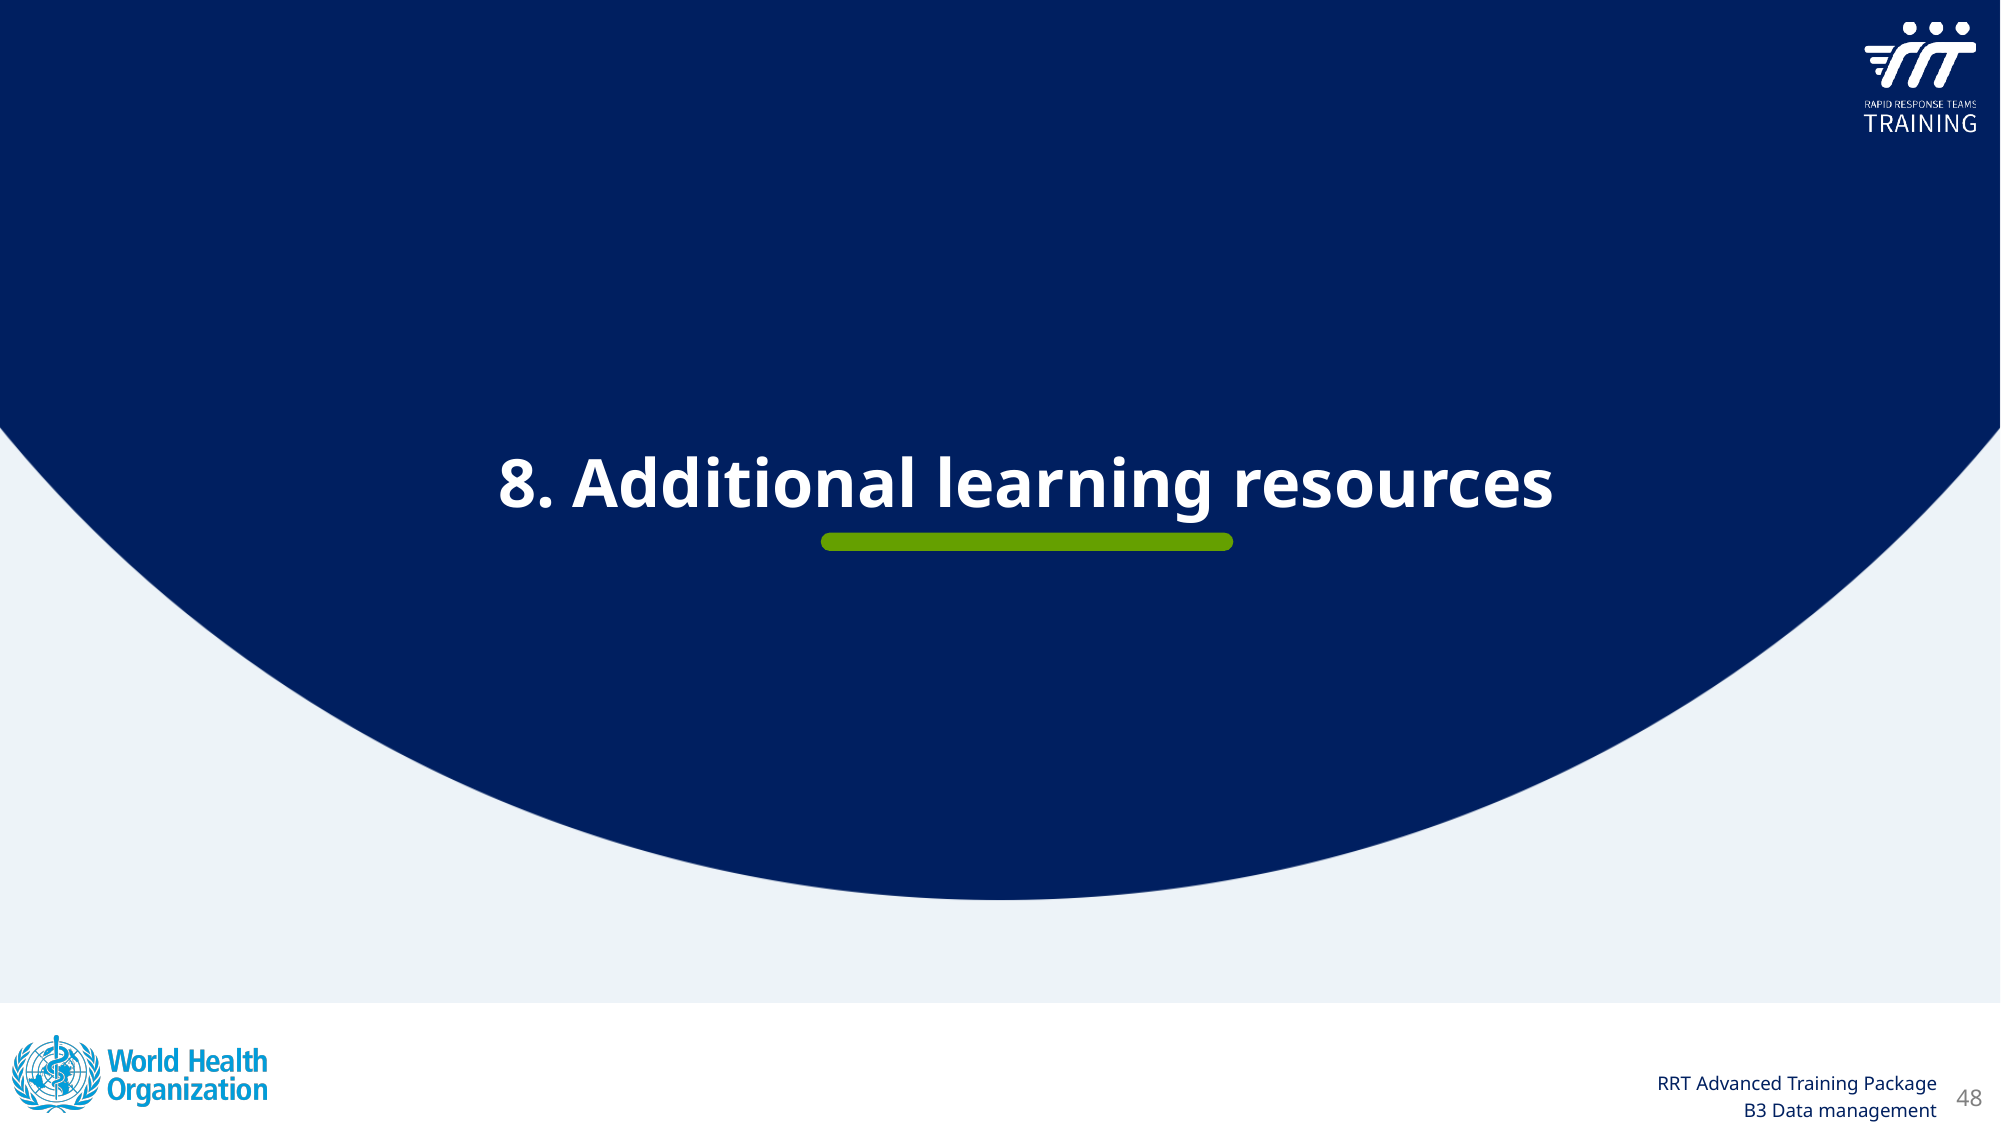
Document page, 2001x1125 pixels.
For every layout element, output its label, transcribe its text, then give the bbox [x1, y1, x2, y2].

picture [58, 1050, 64, 1058]
picture [0, 0, 2001, 1003]
picture [12, 1035, 267, 1113]
picture [12, 1083, 48, 1113]
list 8. Additional learning resources [95, 322, 1959, 631]
